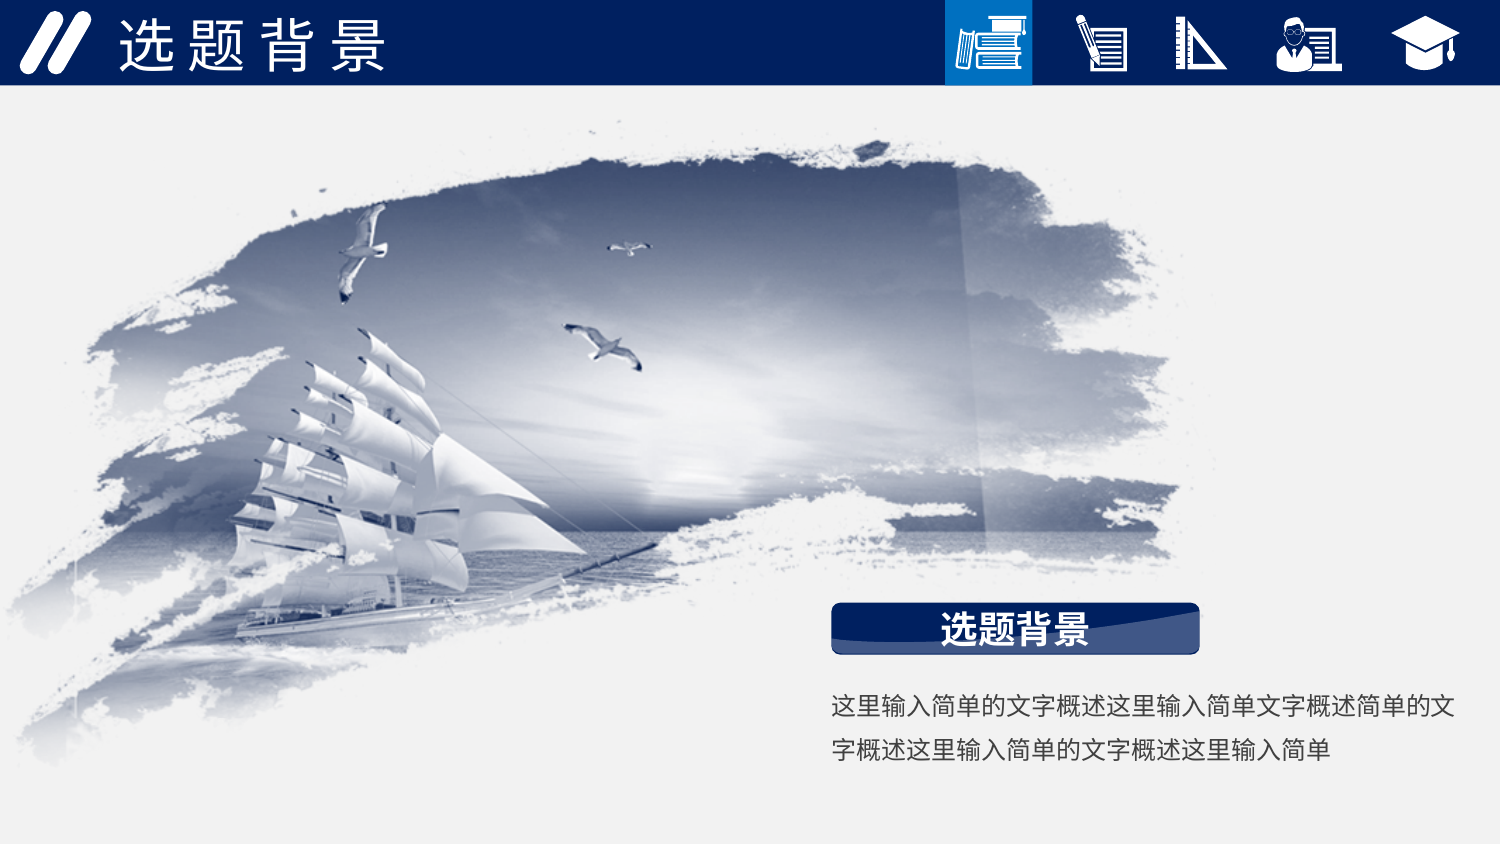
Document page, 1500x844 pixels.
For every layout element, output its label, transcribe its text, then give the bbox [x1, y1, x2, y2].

text_box 这里输入简单的文字概述这里输入简单文字概述简单的文字概述这里输入简单的文字概述这里输入简单 [1220, 667, 1495, 773]
picture [0, 78, 1216, 786]
text_box 选题背景 [102, 1, 403, 77]
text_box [831, 598, 1200, 660]
